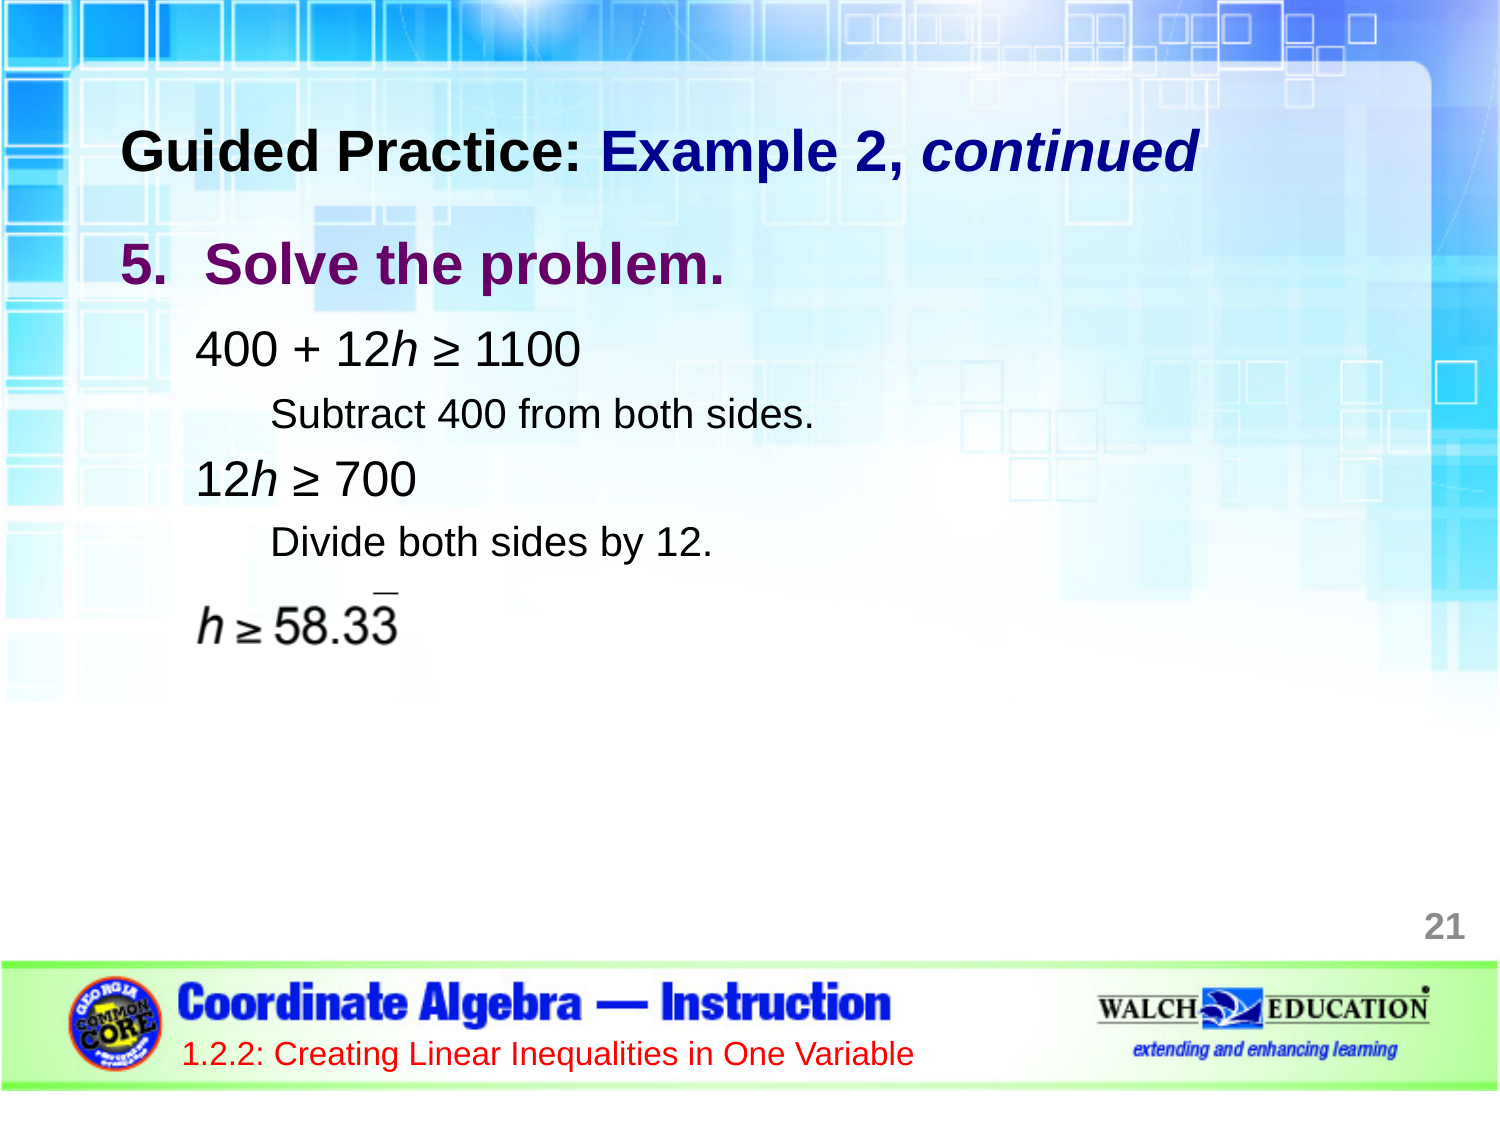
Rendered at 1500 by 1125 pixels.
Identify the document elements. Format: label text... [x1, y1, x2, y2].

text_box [194, 588, 399, 648]
subtitle Guided Practice: Example 2, continued Solve the problem. 400 + 12h ≥ 1100 Subtract 400 from both sides. 12h ≥ 700 Divide both sides by 12. [105, 105, 1394, 925]
list 1.2.2: Creating Linear Inequalities in One Variable [166, 1024, 1074, 1069]
picture [1, 0, 1500, 1091]
slide_number 21 [1361, 901, 1481, 949]
